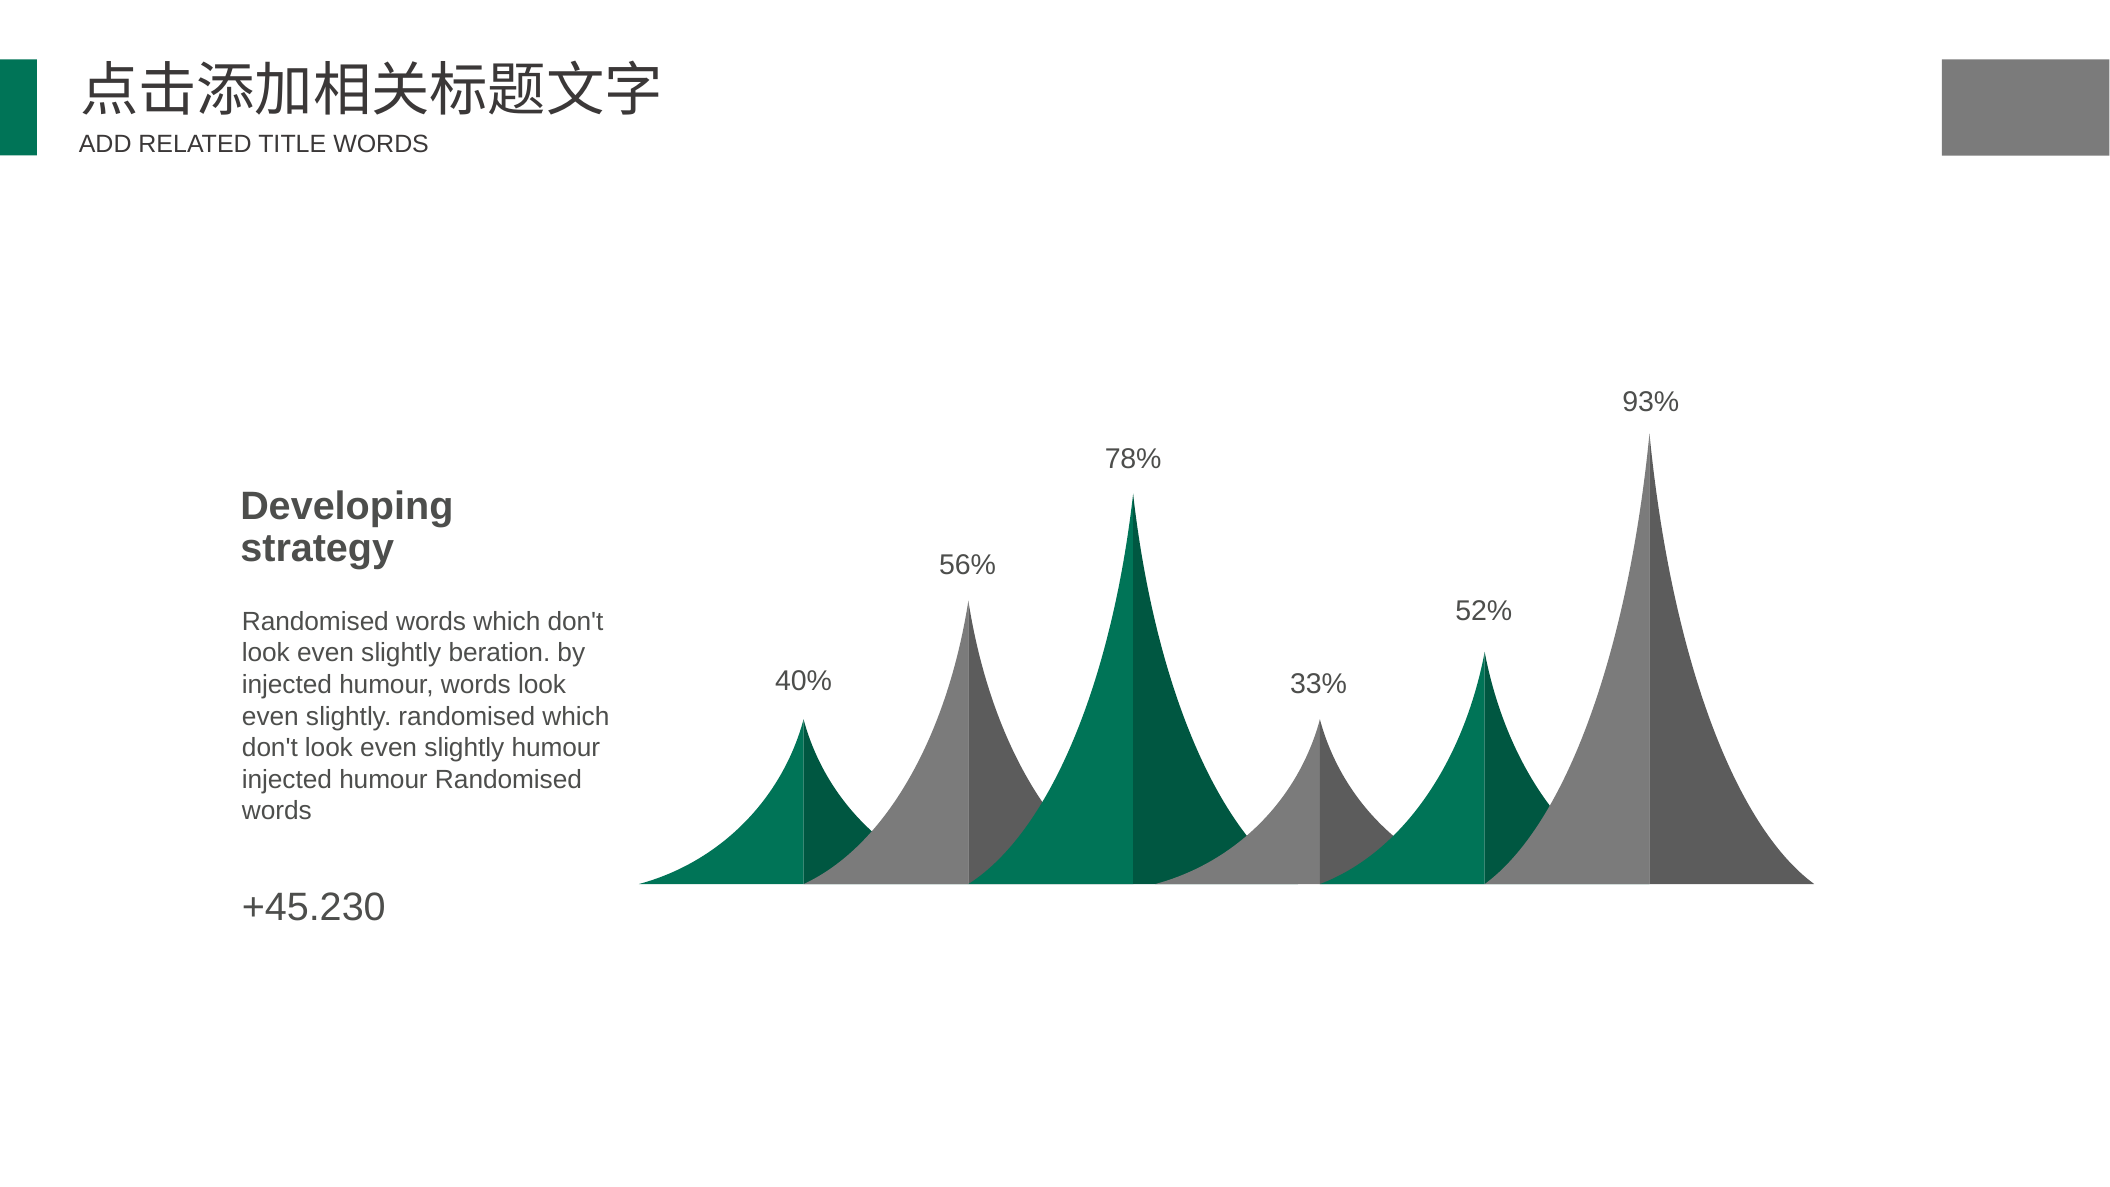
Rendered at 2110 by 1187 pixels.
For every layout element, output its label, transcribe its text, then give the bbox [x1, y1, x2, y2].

text_box [1484, 438, 1649, 885]
text_box [0, 58, 38, 157]
text_box 78% [1101, 433, 1165, 480]
text_box 52% [1452, 585, 1516, 632]
text_box 56% [936, 539, 999, 586]
text_box [1941, 58, 2110, 157]
text_box [638, 721, 803, 885]
text_box [1319, 719, 1393, 884]
text_box Developing strategy [232, 493, 604, 563]
text_box [1319, 655, 1484, 885]
text_box 40% [771, 656, 836, 703]
text_box [968, 600, 1042, 883]
text_box 点击添加相关标题文字 [64, 43, 679, 130]
text_box 93% [1619, 376, 1683, 424]
text_box ADD RELATED TITLE WORDS [62, 119, 446, 166]
text_box [803, 603, 968, 885]
text_box [1484, 651, 1550, 883]
text_box +45.230 [233, 873, 399, 943]
text_box [968, 495, 1133, 885]
text_box [1155, 722, 1319, 885]
text_box 33% [1287, 659, 1350, 706]
text_box [803, 719, 872, 883]
text_box [1133, 493, 1247, 885]
text_box [1649, 433, 1815, 885]
text_box Randomised words which don't look even slightly beration. by injected humour, words look even slightly. randomised which don't look even slightly humour injected humour Randomised words [233, 562, 618, 867]
